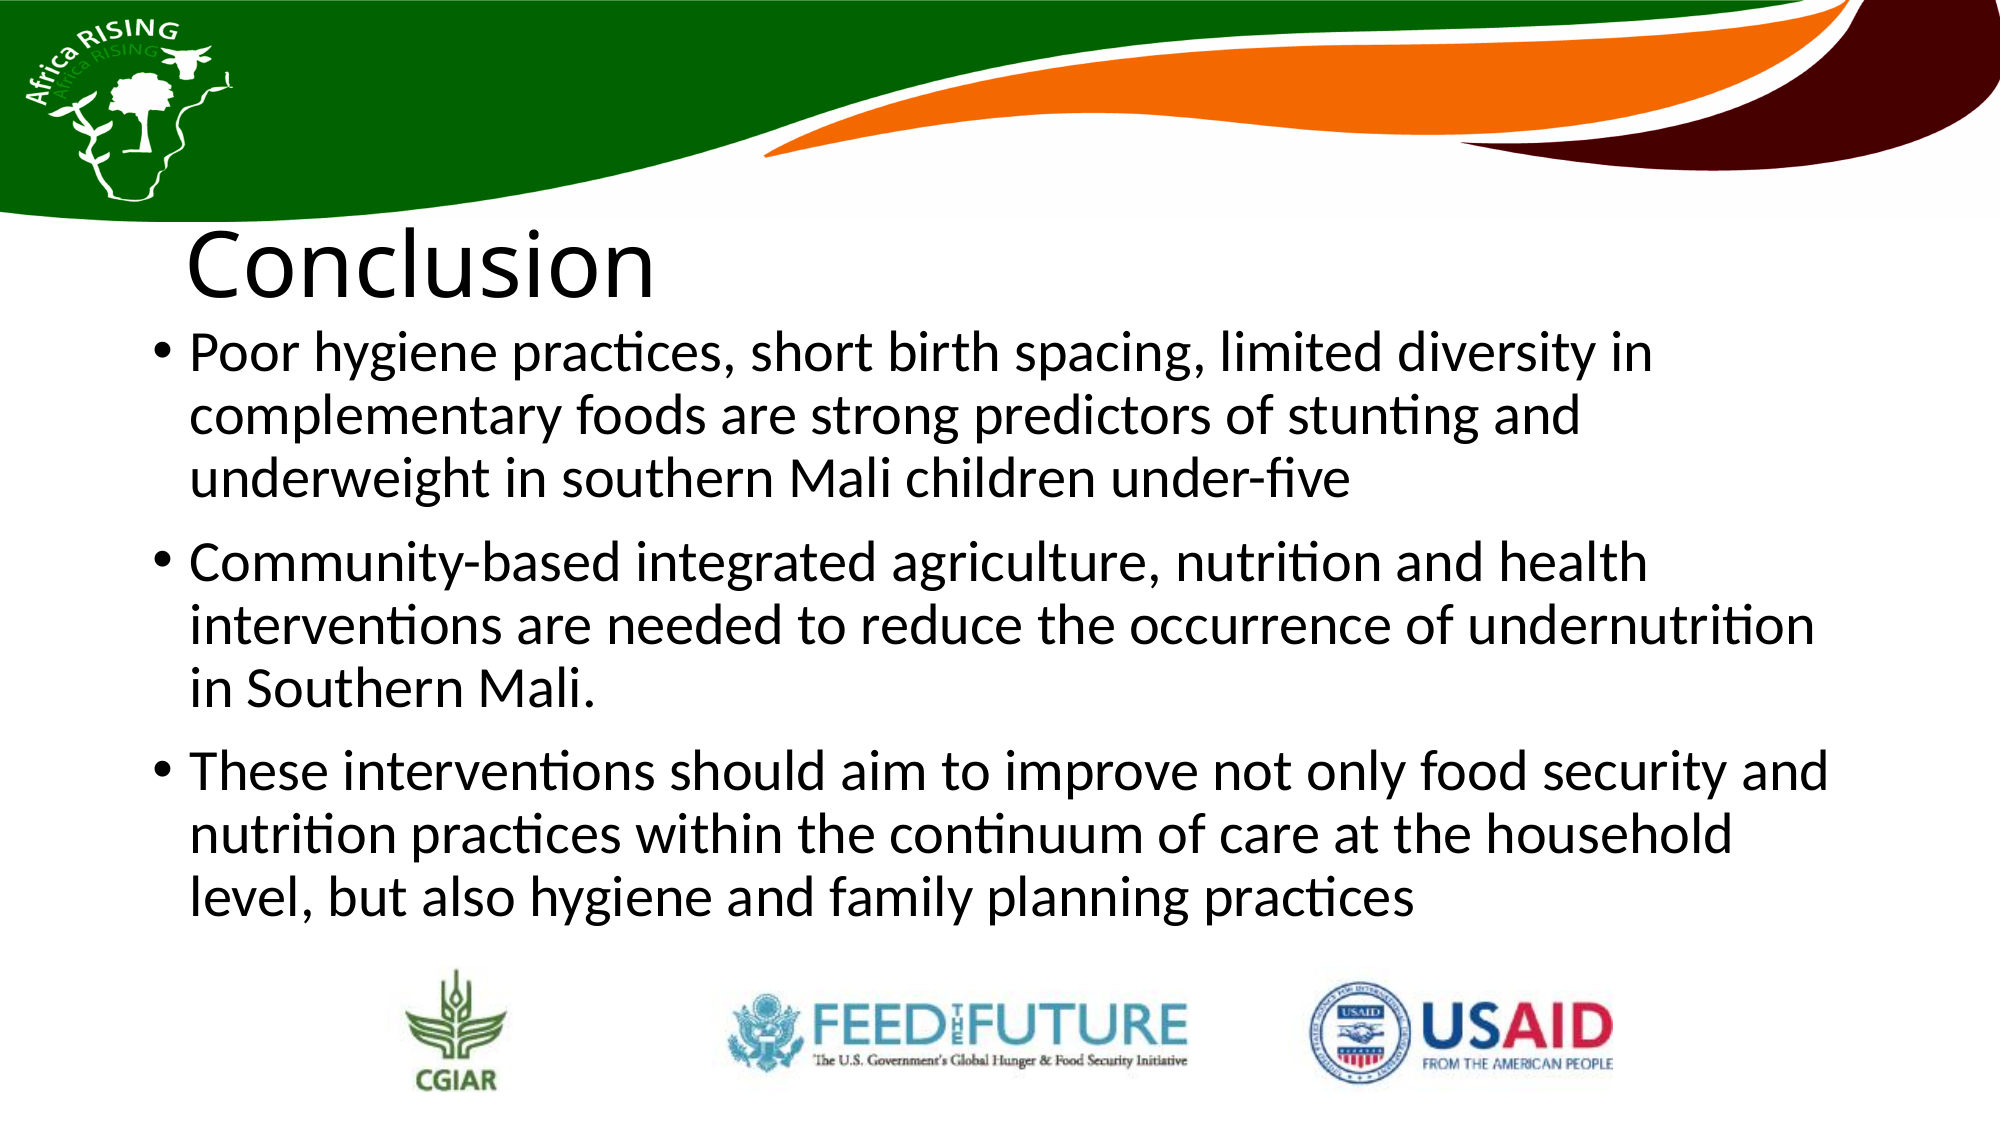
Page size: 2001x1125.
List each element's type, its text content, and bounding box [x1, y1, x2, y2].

picture [387, 966, 1613, 1101]
list Poor hygiene practices, short birth spacing, limited diversity in complementary foods are strong predictors of stunting and underweight in southern Mali children under-five Community-based integrated agriculture, nutrition and health interventions are needed to reduce the occurrence of undernutrition in Southern Mali. These interventions should aim to improve not only food security and nutrition practices within the continuum of care at the household level, but also hygiene and family planning practices [137, 313, 1863, 1028]
title Conclusion [169, 222, 1895, 377]
picture [0, 0, 2000, 222]
